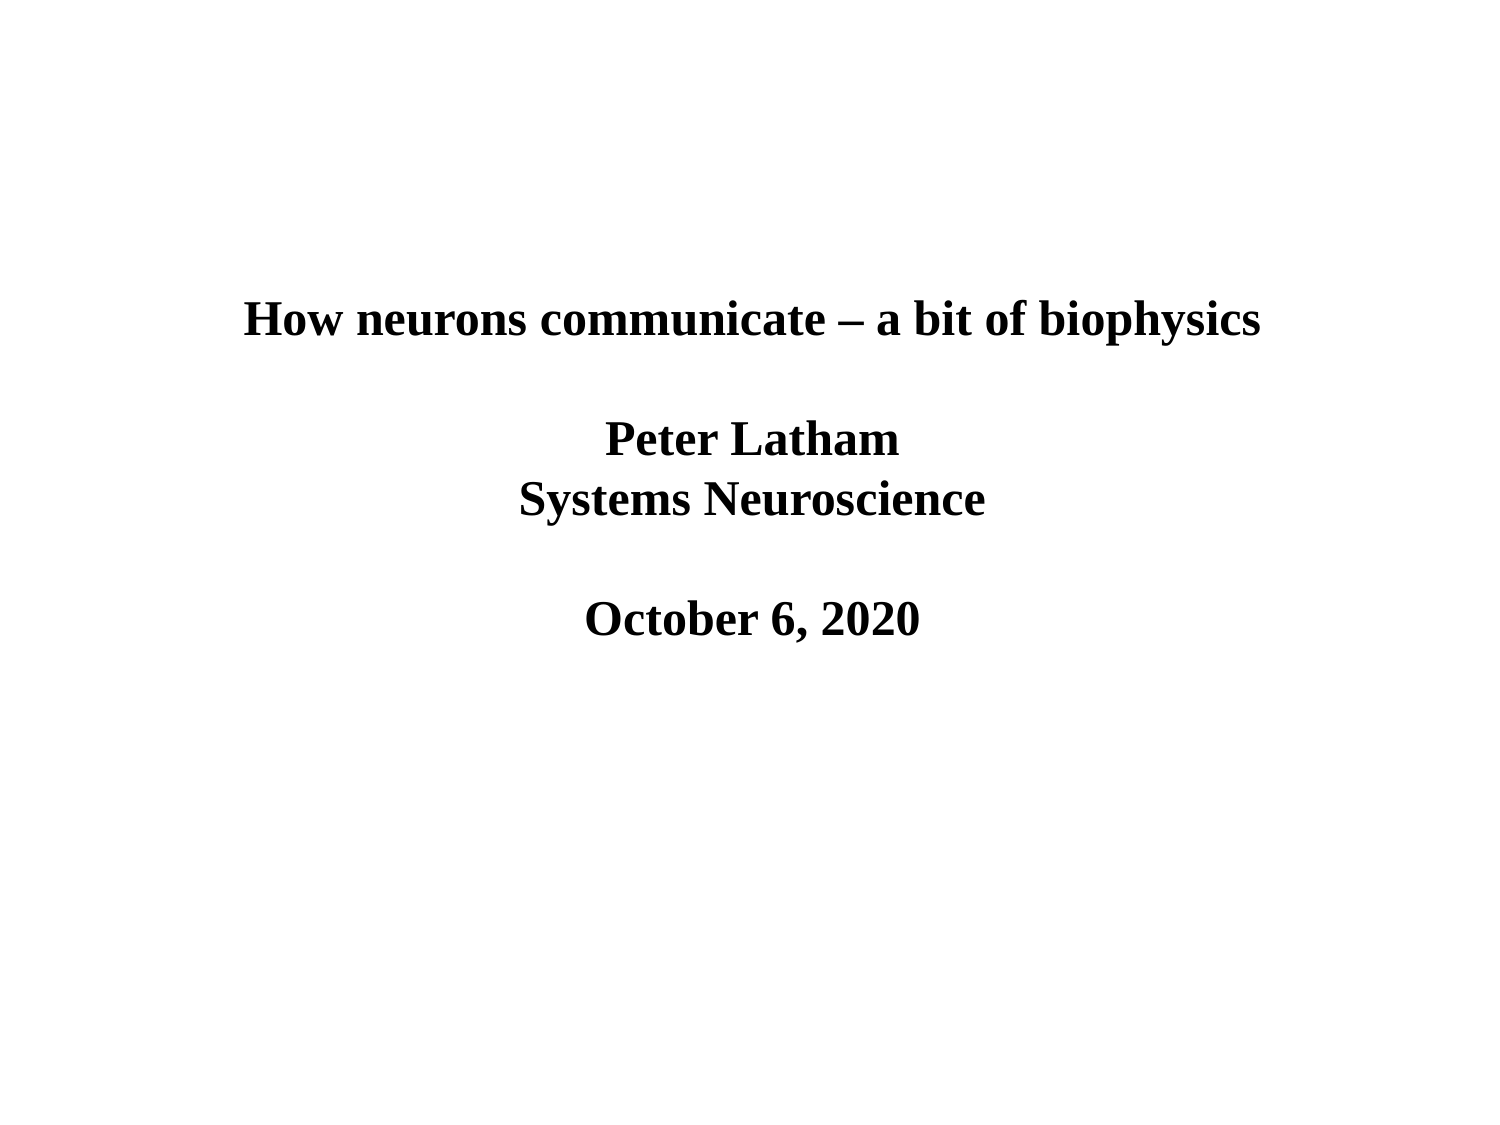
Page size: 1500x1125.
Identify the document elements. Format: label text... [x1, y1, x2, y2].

text_box How neurons communicate – a bit of biophysics Peter Latham Systems Neuroscience October 6, 2020 [216, 278, 1289, 654]
